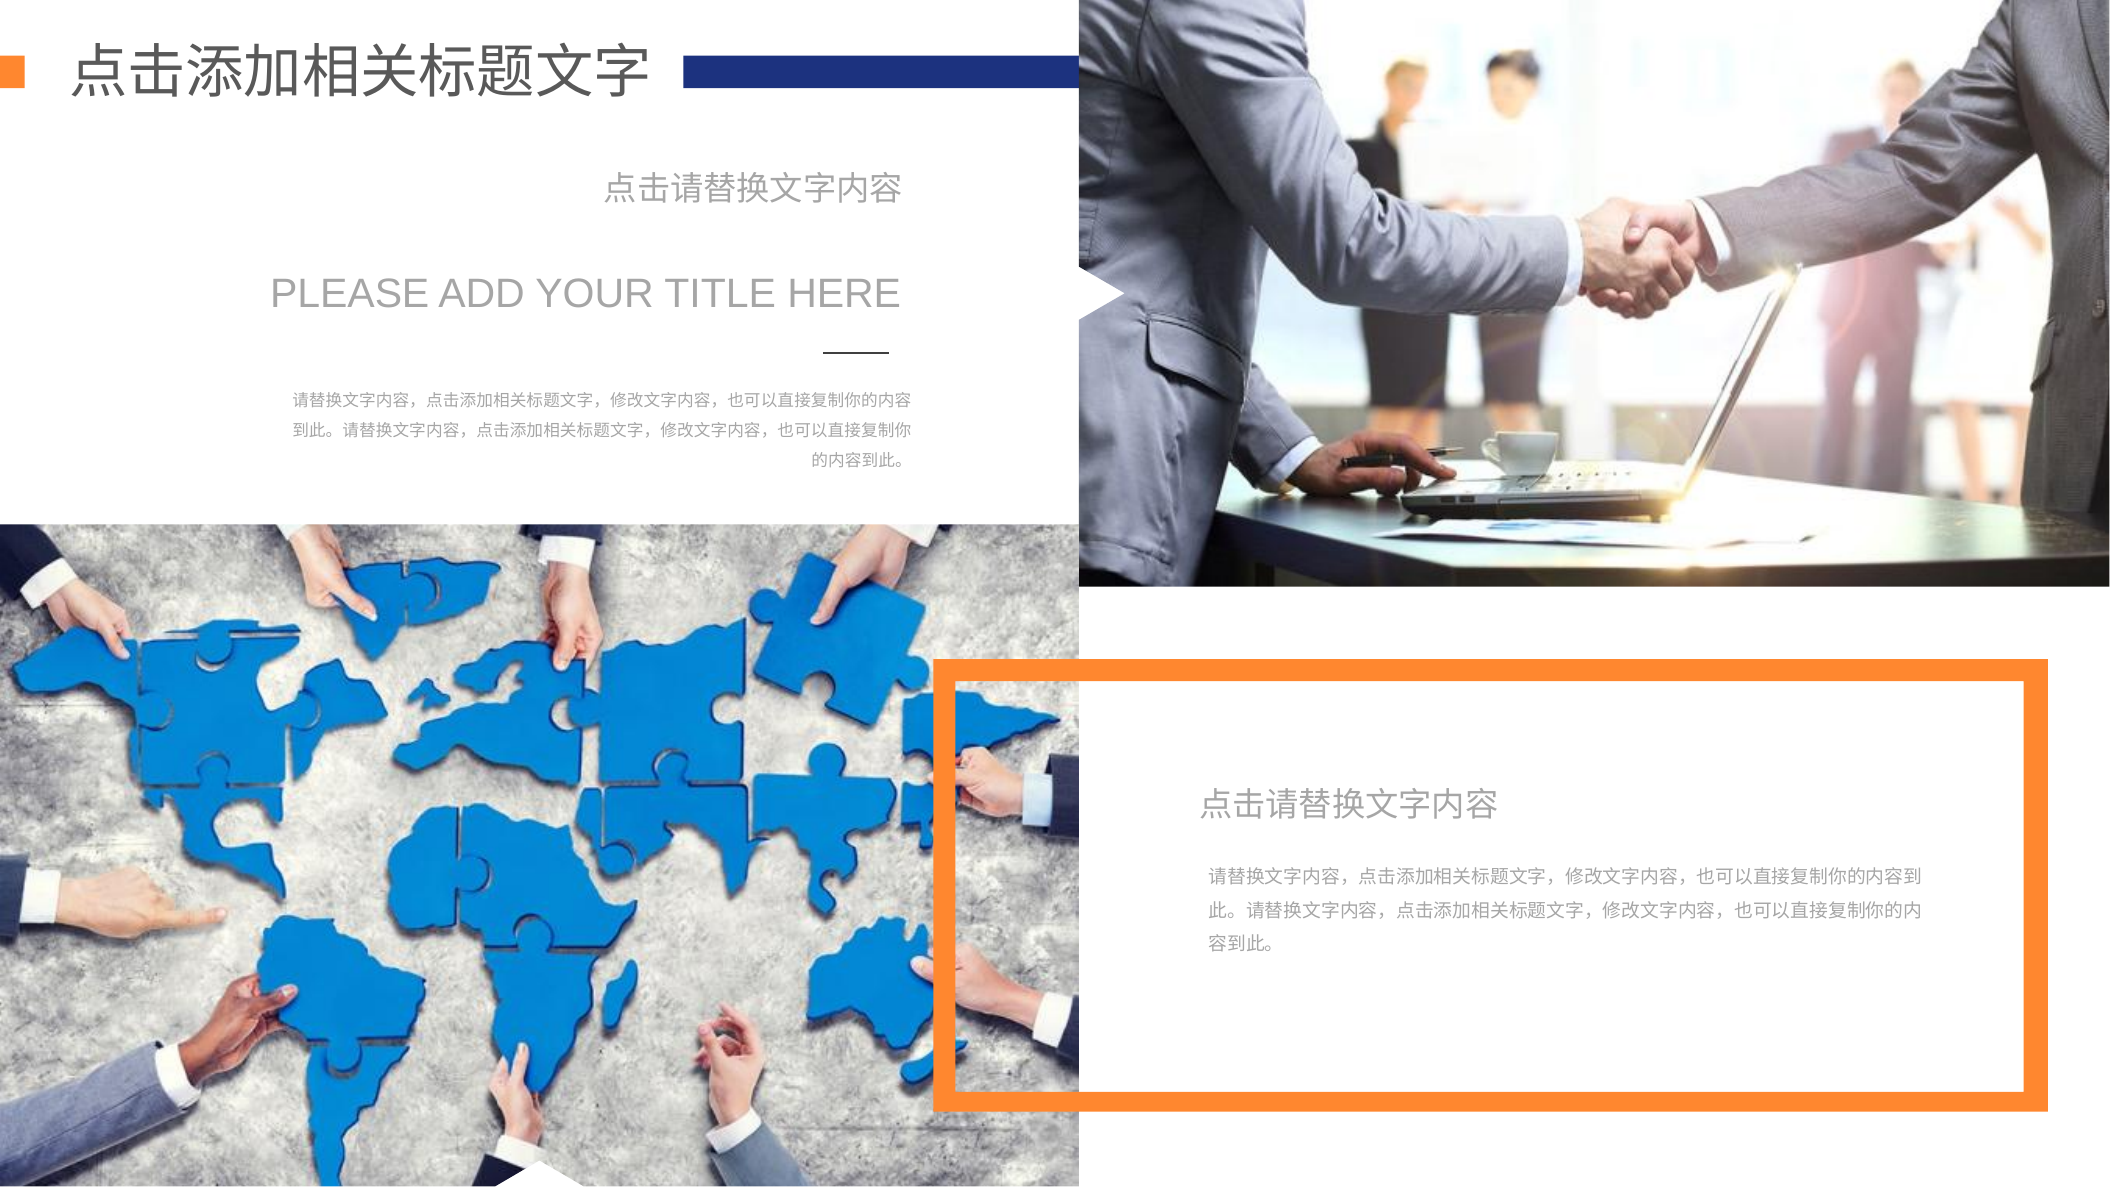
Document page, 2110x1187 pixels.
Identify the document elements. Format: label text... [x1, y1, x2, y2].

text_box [250, 139, 927, 476]
text_box 点击添加相关标题文字 [54, 26, 667, 112]
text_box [933, 659, 2048, 1112]
text_box [1077, 0, 2110, 588]
text_box [0, 523, 1080, 1187]
